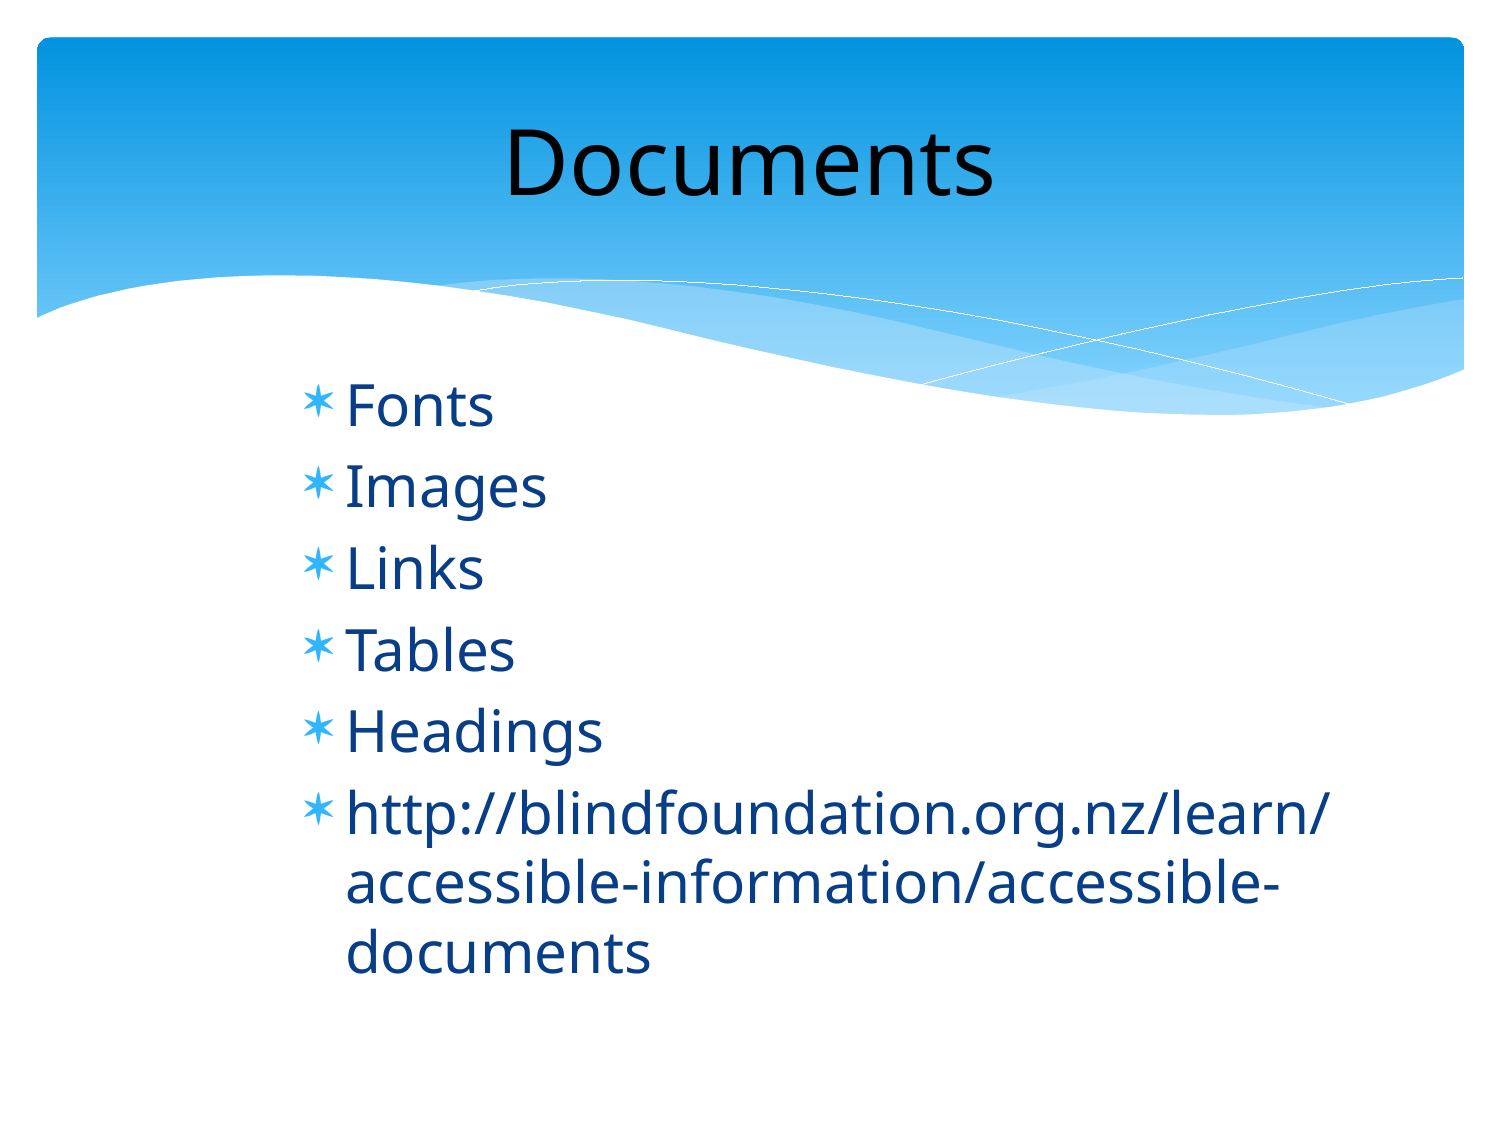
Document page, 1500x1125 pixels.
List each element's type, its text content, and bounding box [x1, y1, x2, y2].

title Documents [75, 55, 1425, 261]
list Fonts Images Links Tables Headings http://blindfoundation.org.nz/learn/accessible-information/accessible-documents [289, 278, 1427, 997]
